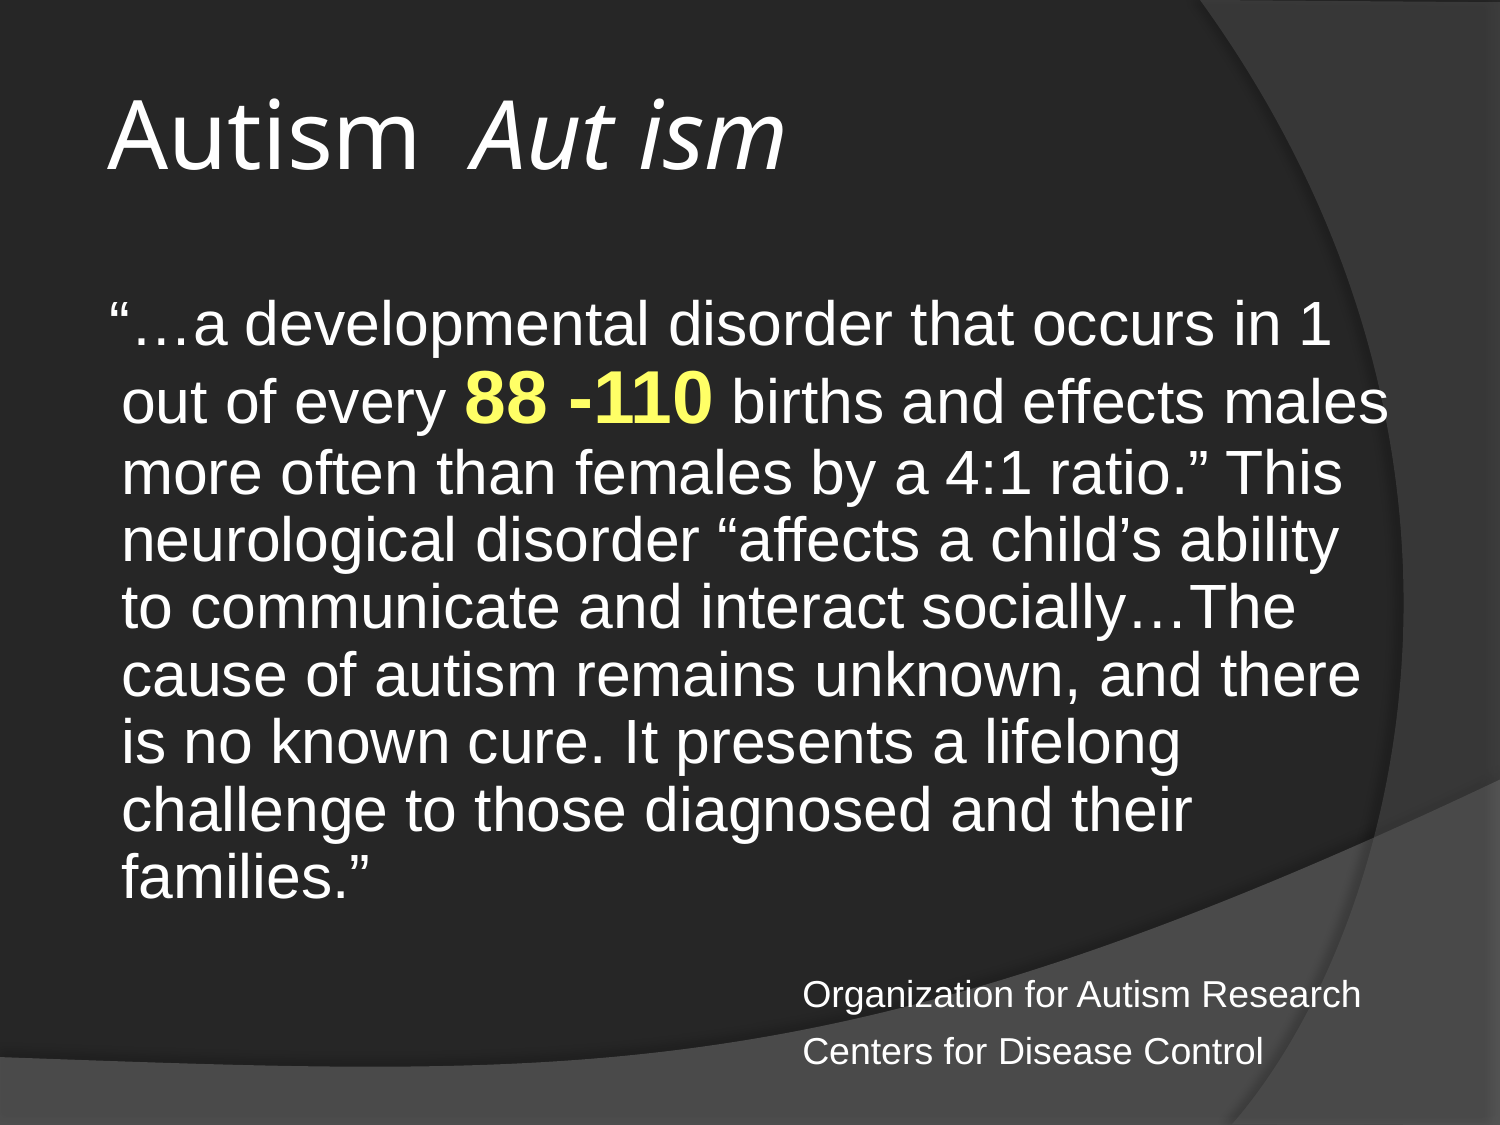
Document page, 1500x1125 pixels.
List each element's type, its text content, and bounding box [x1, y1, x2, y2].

list “…a developmental disorder that occurs in 1 out of every 88 -110 births and effects males more often than females by a 4:1 ratio.” This neurological disorder “affects a child’s ability to communicate and interact socially…The cause of autism remains unknown, and there is no known cure. It presents a lifelong challenge to those diagnosed and their families.” [37, 284, 1425, 1023]
text_box Organization for Autism Research Centers for Disease Control [787, 962, 1400, 1080]
title Autism Aut ism [99, 37, 1425, 225]
